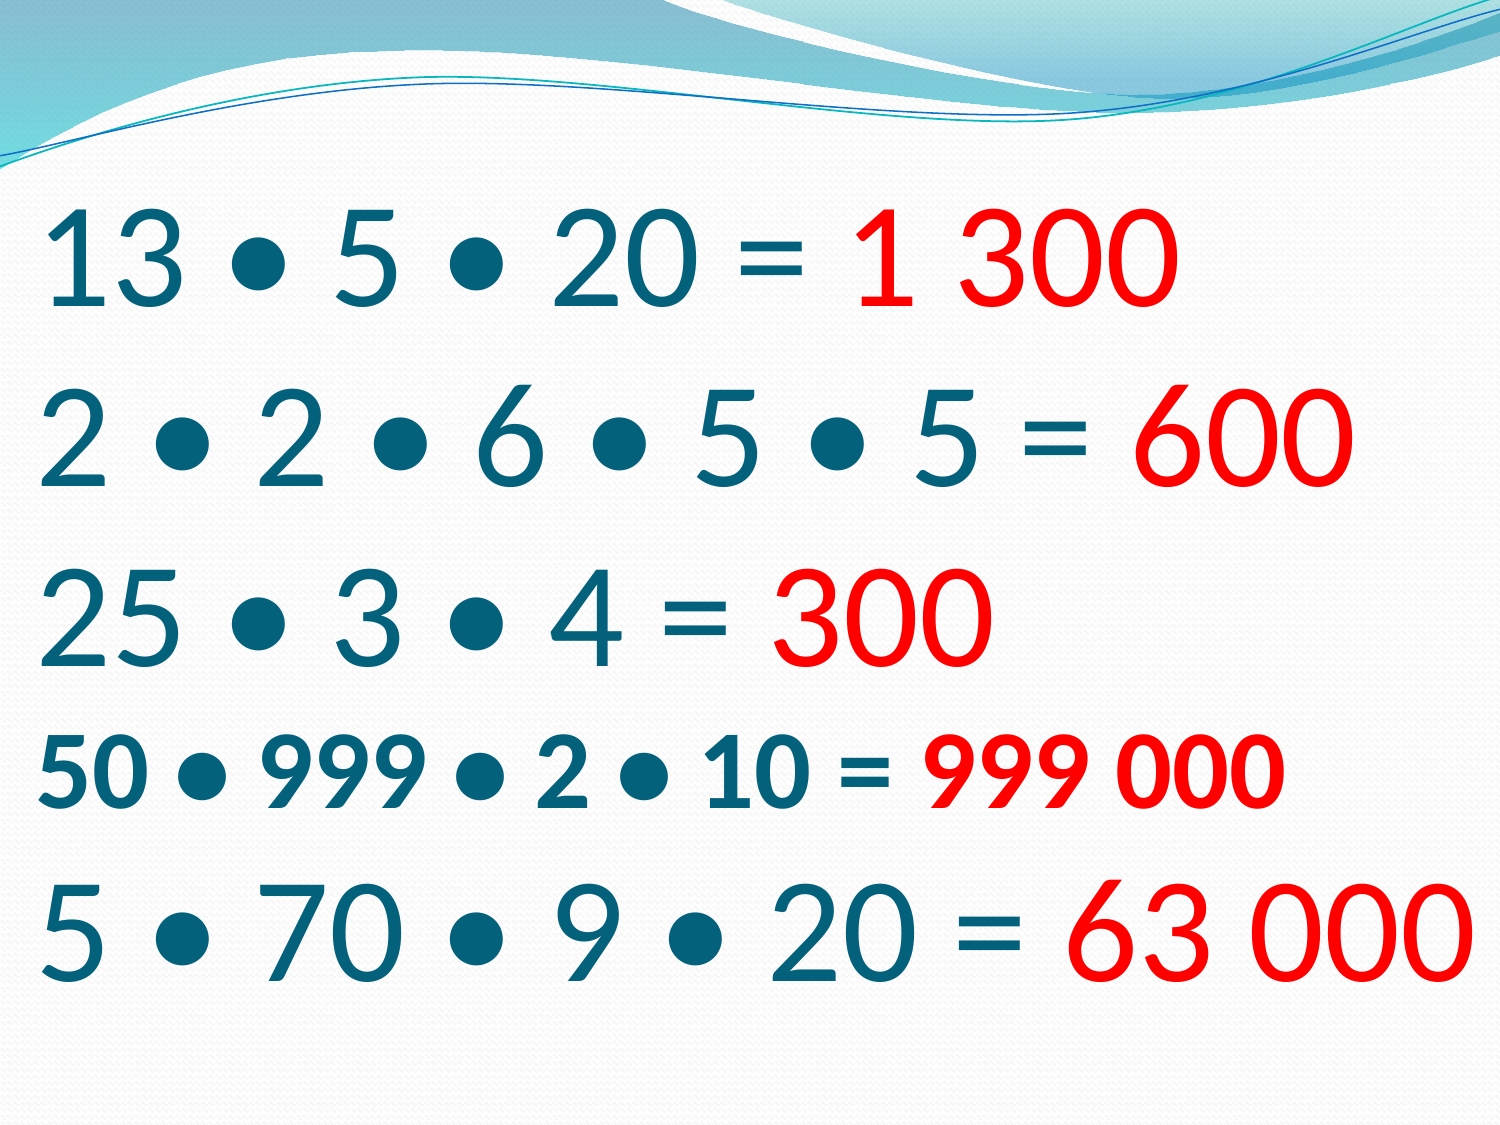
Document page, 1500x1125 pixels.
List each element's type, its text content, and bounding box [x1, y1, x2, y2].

title 13 • 5 • 20 = 1 300 2 • 2 • 6 • 5 • 5 = 600 25 • 3 • 4 = 300 50 • 999 • 2 • 10 = 999 000 5 • 70 • 9 • 20 = 63 000 [35, 0, 1483, 1012]
